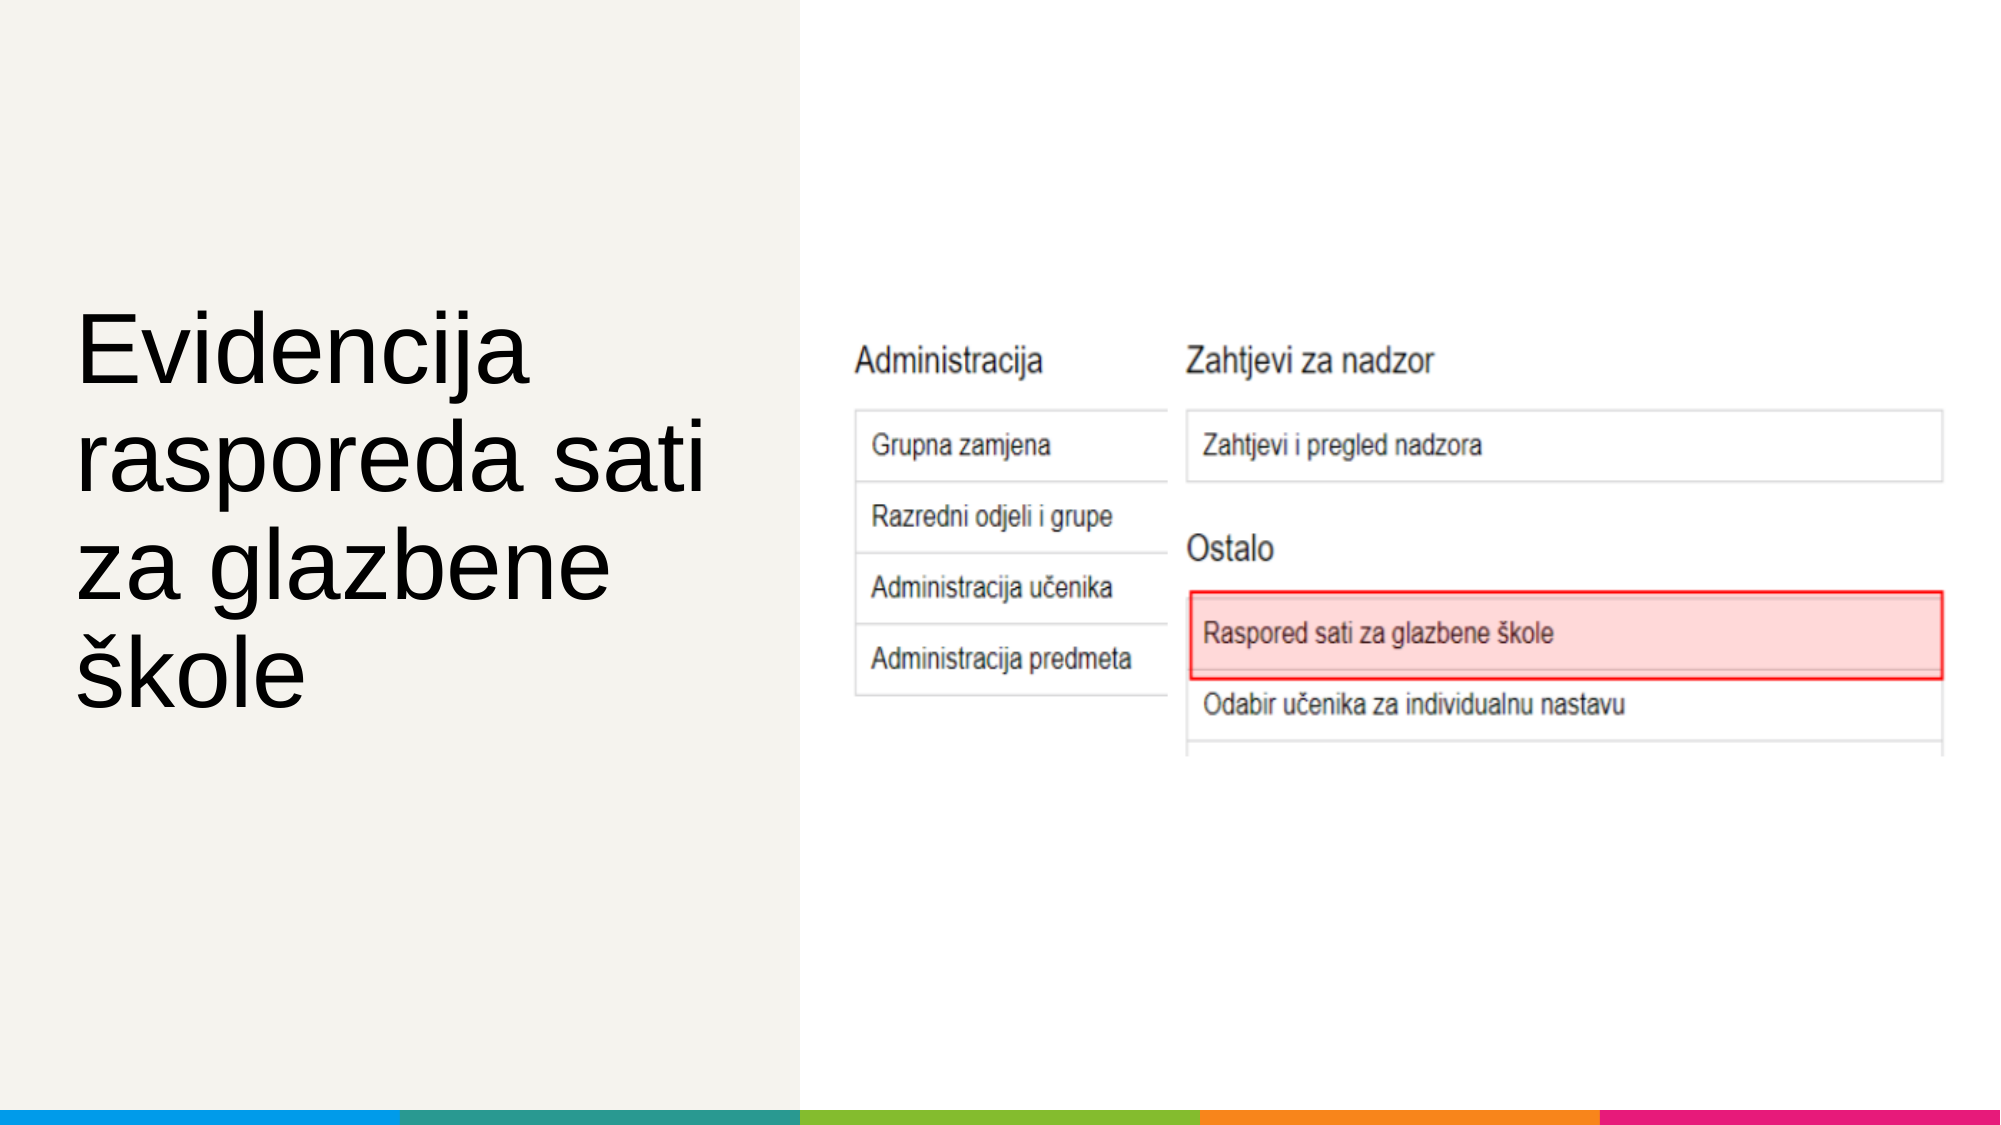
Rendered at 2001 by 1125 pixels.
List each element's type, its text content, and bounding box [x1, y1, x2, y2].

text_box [840, 287, 1967, 779]
title Evidencija rasporeda sati za glazbene škole [60, 474, 751, 737]
